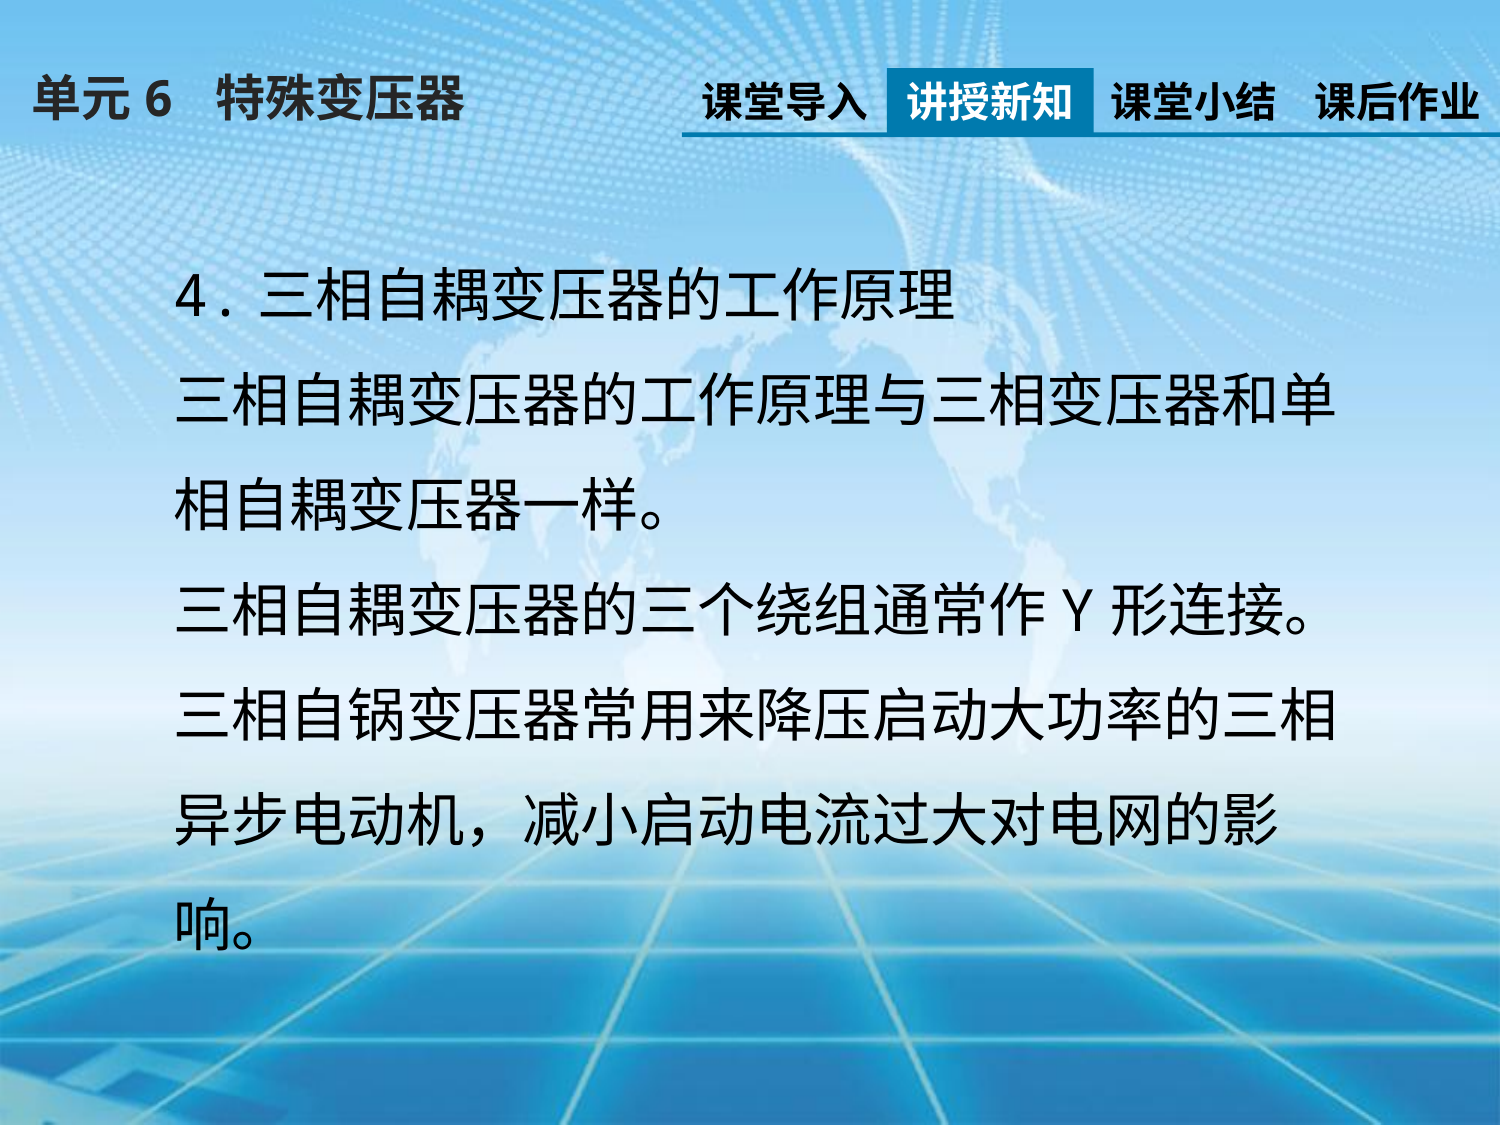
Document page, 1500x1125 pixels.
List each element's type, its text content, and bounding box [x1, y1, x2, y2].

picture [0, 0, 1500, 1125]
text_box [16, 59, 1500, 135]
text_box 4.三相自耦变压器的工作原理 三相自耦变压器的工作原理与三相变压器和单相自耦变压器一样。 三相自耦变压器的三个绕组通常作Y形连接。 三相自锅变压器常用来降压启动大功率的三相异步电动机，减小启动电流过大对电网的影响。 [158, 216, 1398, 966]
